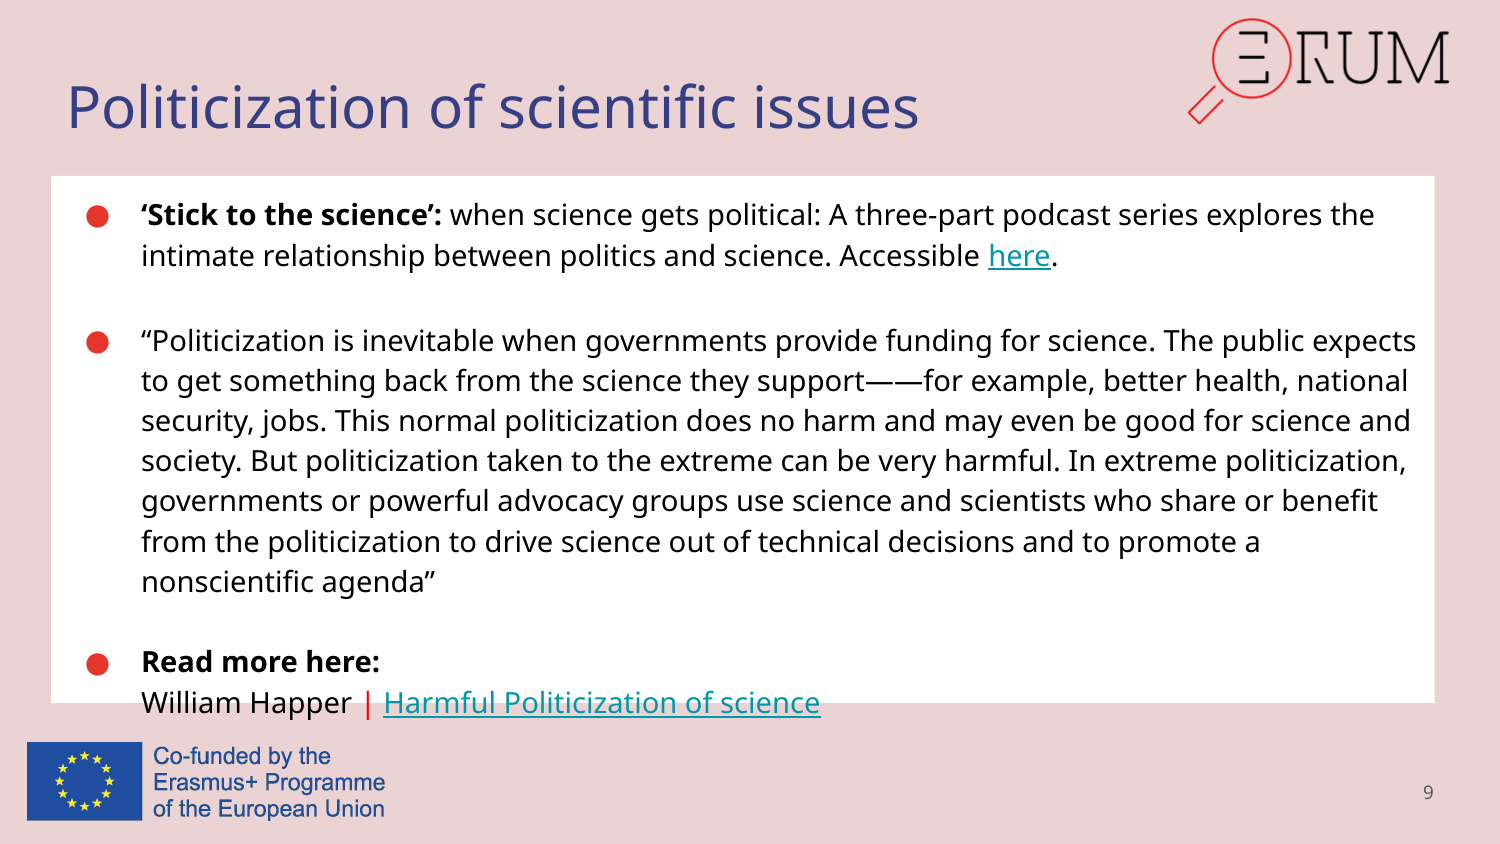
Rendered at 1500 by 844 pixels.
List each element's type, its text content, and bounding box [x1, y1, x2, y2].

list ‘Stick to the science’: when science gets political: A three-part podcast series explores the intimate relationship between politics and science. Accessible here. “Politicization is inevitable when governments provide funding for science. The public expects to get something back from the science they support——for example, better health, national security, jobs. This normal politicization does no harm and may even be good for science and society. But politicization taken to the extreme can be very harmful. In extreme politicization, governments or powerful advocacy groups use science and scientists who share or benefit from the politicization to drive science out of technical decisions and to promote a nonscientific agenda” Read more here: William Happer | Harmful Politicization of science [51, 175, 1435, 703]
title Politicization of scientific issues [51, 55, 1168, 150]
slide_number 9 [1358, 761, 1449, 826]
picture [27, 742, 385, 821]
picture [1136, 0, 1500, 137]
